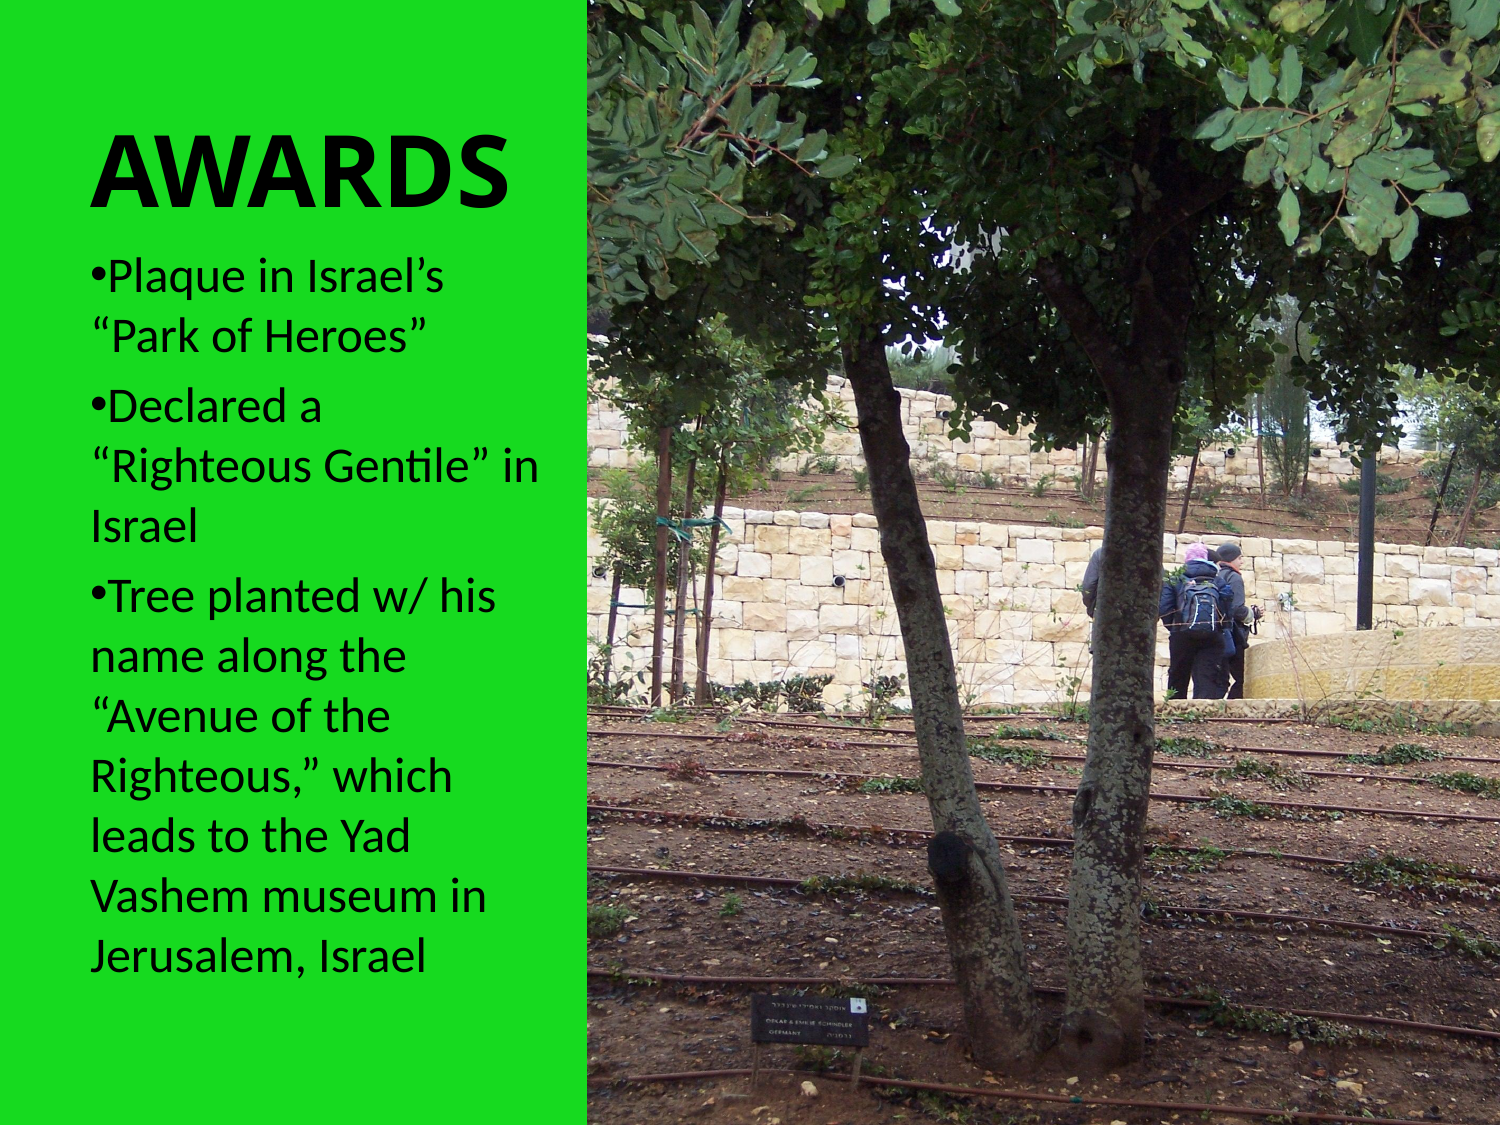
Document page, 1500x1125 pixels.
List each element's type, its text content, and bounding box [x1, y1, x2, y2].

title AWARDS [75, 44, 569, 235]
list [587, 0, 1500, 1125]
list Plaque in Israel’s “Park of Heroes” Declared a “Righteous Gentile” in Israel Tree planted w/ his name along the “Avenue of the Righteous,” which leads to the Yad Vashem museum in Jerusalem, Israel [75, 235, 569, 1005]
